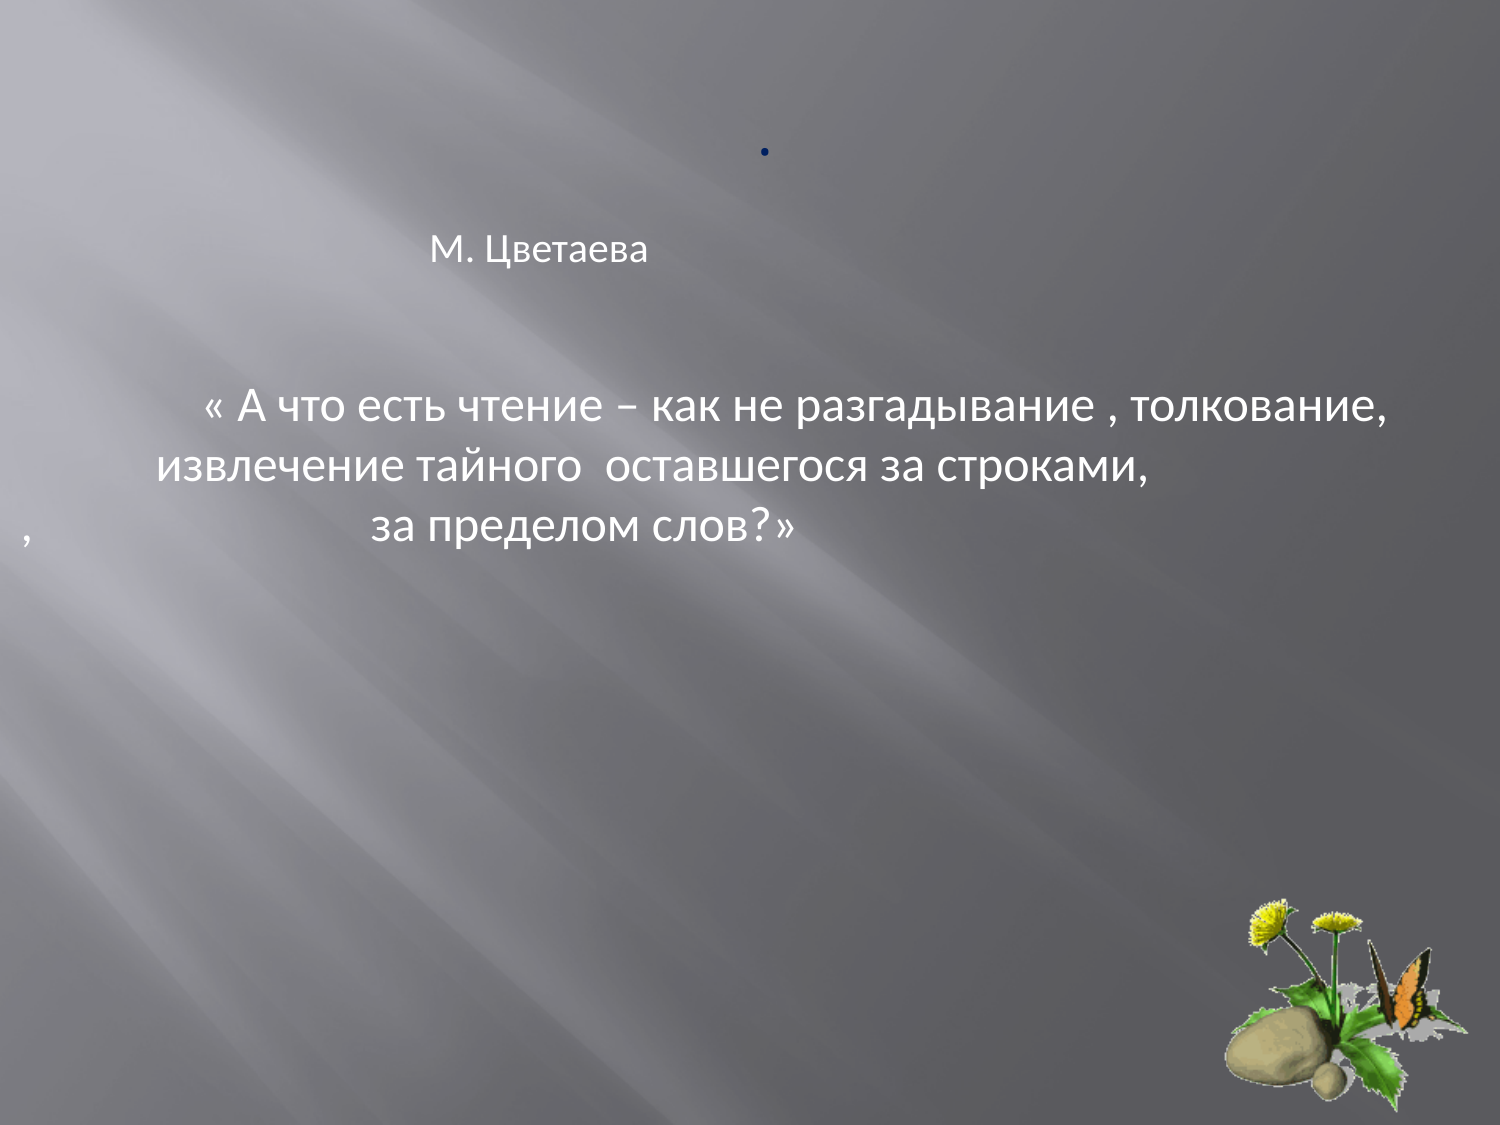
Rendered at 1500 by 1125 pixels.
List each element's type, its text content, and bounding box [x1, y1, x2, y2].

text_box М. Цветаева « А что есть чтение – как не разгадывание , толкование, извлечение тайного оставшегося за строками, , за пределом слов?» [5, 213, 1404, 559]
picture [1222, 874, 1473, 1125]
text_box . [0, 90, 1500, 175]
